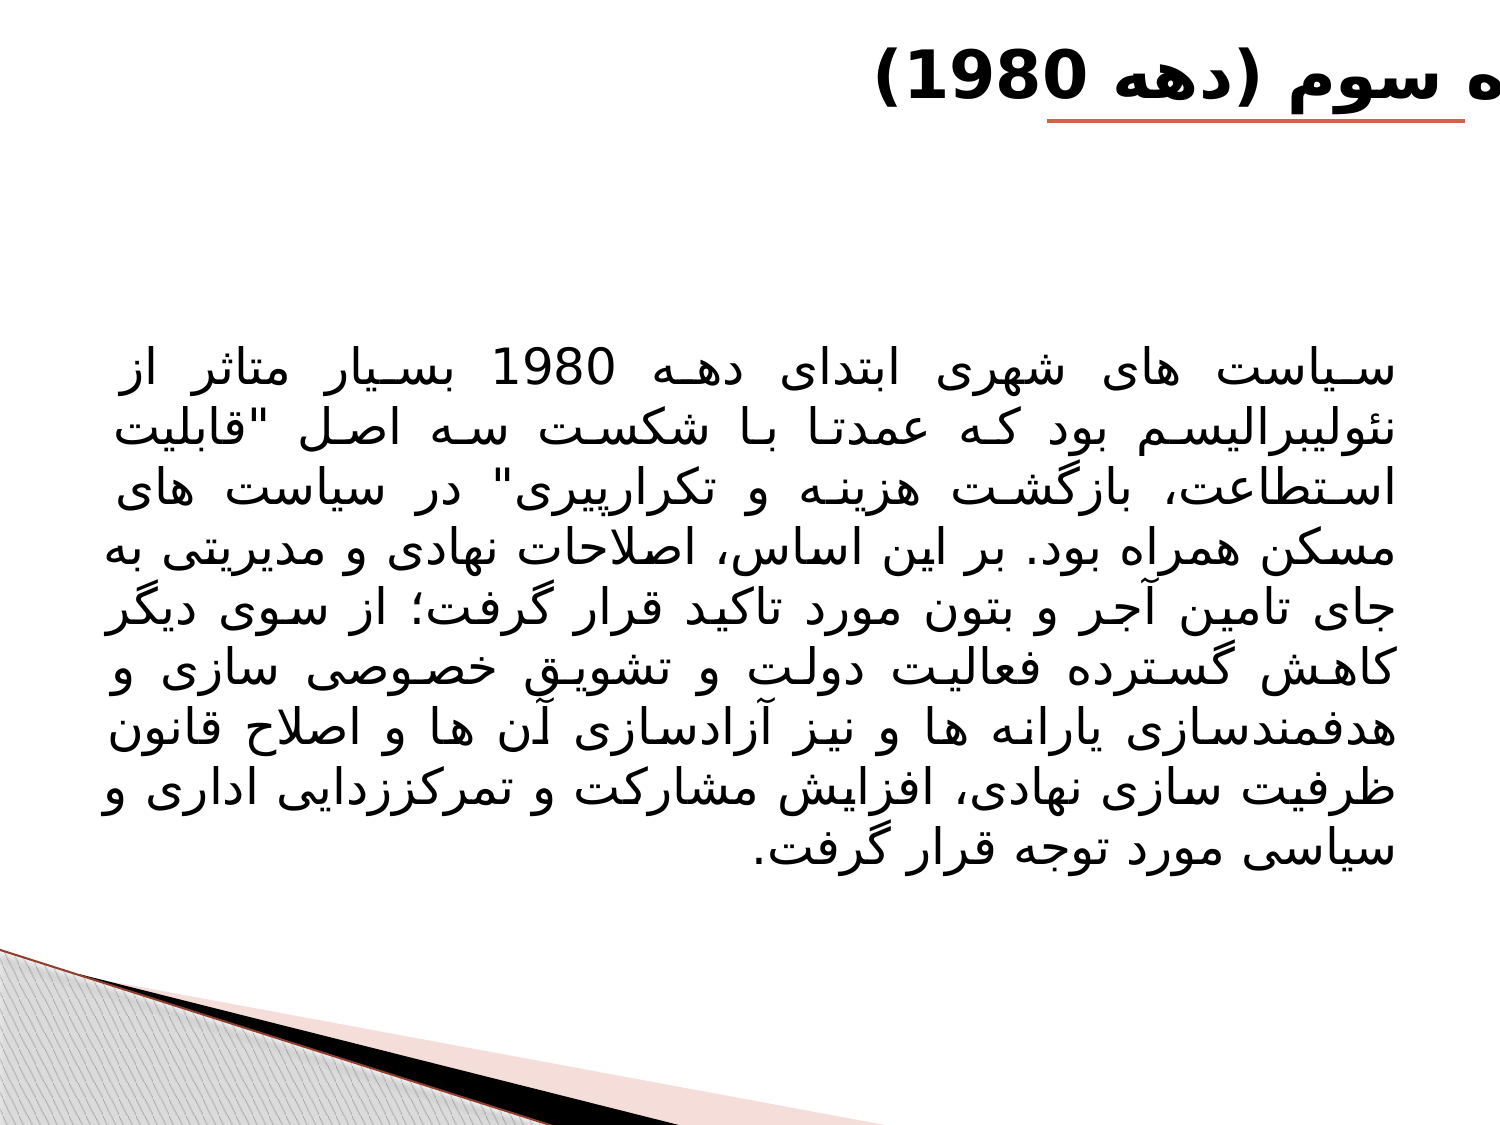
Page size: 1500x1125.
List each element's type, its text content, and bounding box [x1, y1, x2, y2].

text_box دوره سوم (دهه 1980) [857, 24, 1500, 120]
text_box سیاست های شهری ابتدای دهه 1980 بسیار متاثر از نئولیبرالیسم بود که عمدتا با شکست سه اصل "قابلیت استطاعت، بازگشت هزینه و تکرارپیری" در سیاست های مسکن همراه بود. بر این اساس، اصلاحات نهادی و مدیریتی به جای تامین آجر و بتون مورد تاکید قرار گرفت؛ از سوی دیگر کاهش گسترده فعالیت دولت و تشویق خصوصی سازی و هدفمندسازی یارانه ها و نیز آزادسازی آن ها و اصلاح قانون ظرفیت سازی نهادی، افزایش مشارکت و تمرکززدایی اداری و سیاسی مورد توجه قرار گرفت. [87, 327, 1413, 883]
